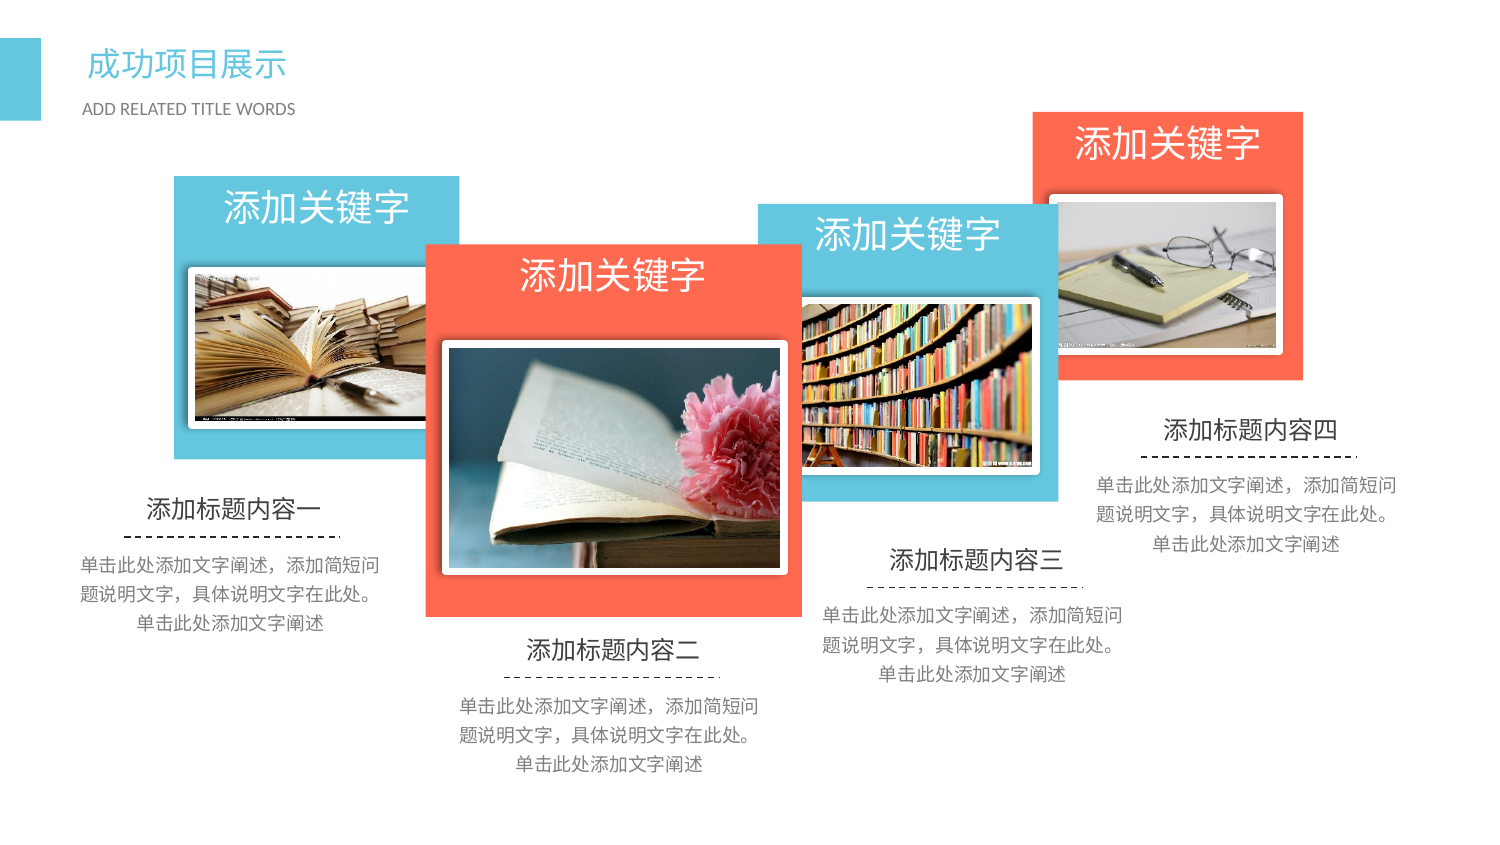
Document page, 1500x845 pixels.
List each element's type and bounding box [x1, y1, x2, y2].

text_box [457, 634, 762, 777]
text_box [757, 203, 1059, 502]
text_box [77, 493, 382, 636]
text_box [173, 175, 460, 460]
text_box [1094, 413, 1399, 556]
text_box [425, 243, 803, 618]
text_box [1032, 111, 1304, 381]
text_box [820, 544, 1125, 687]
